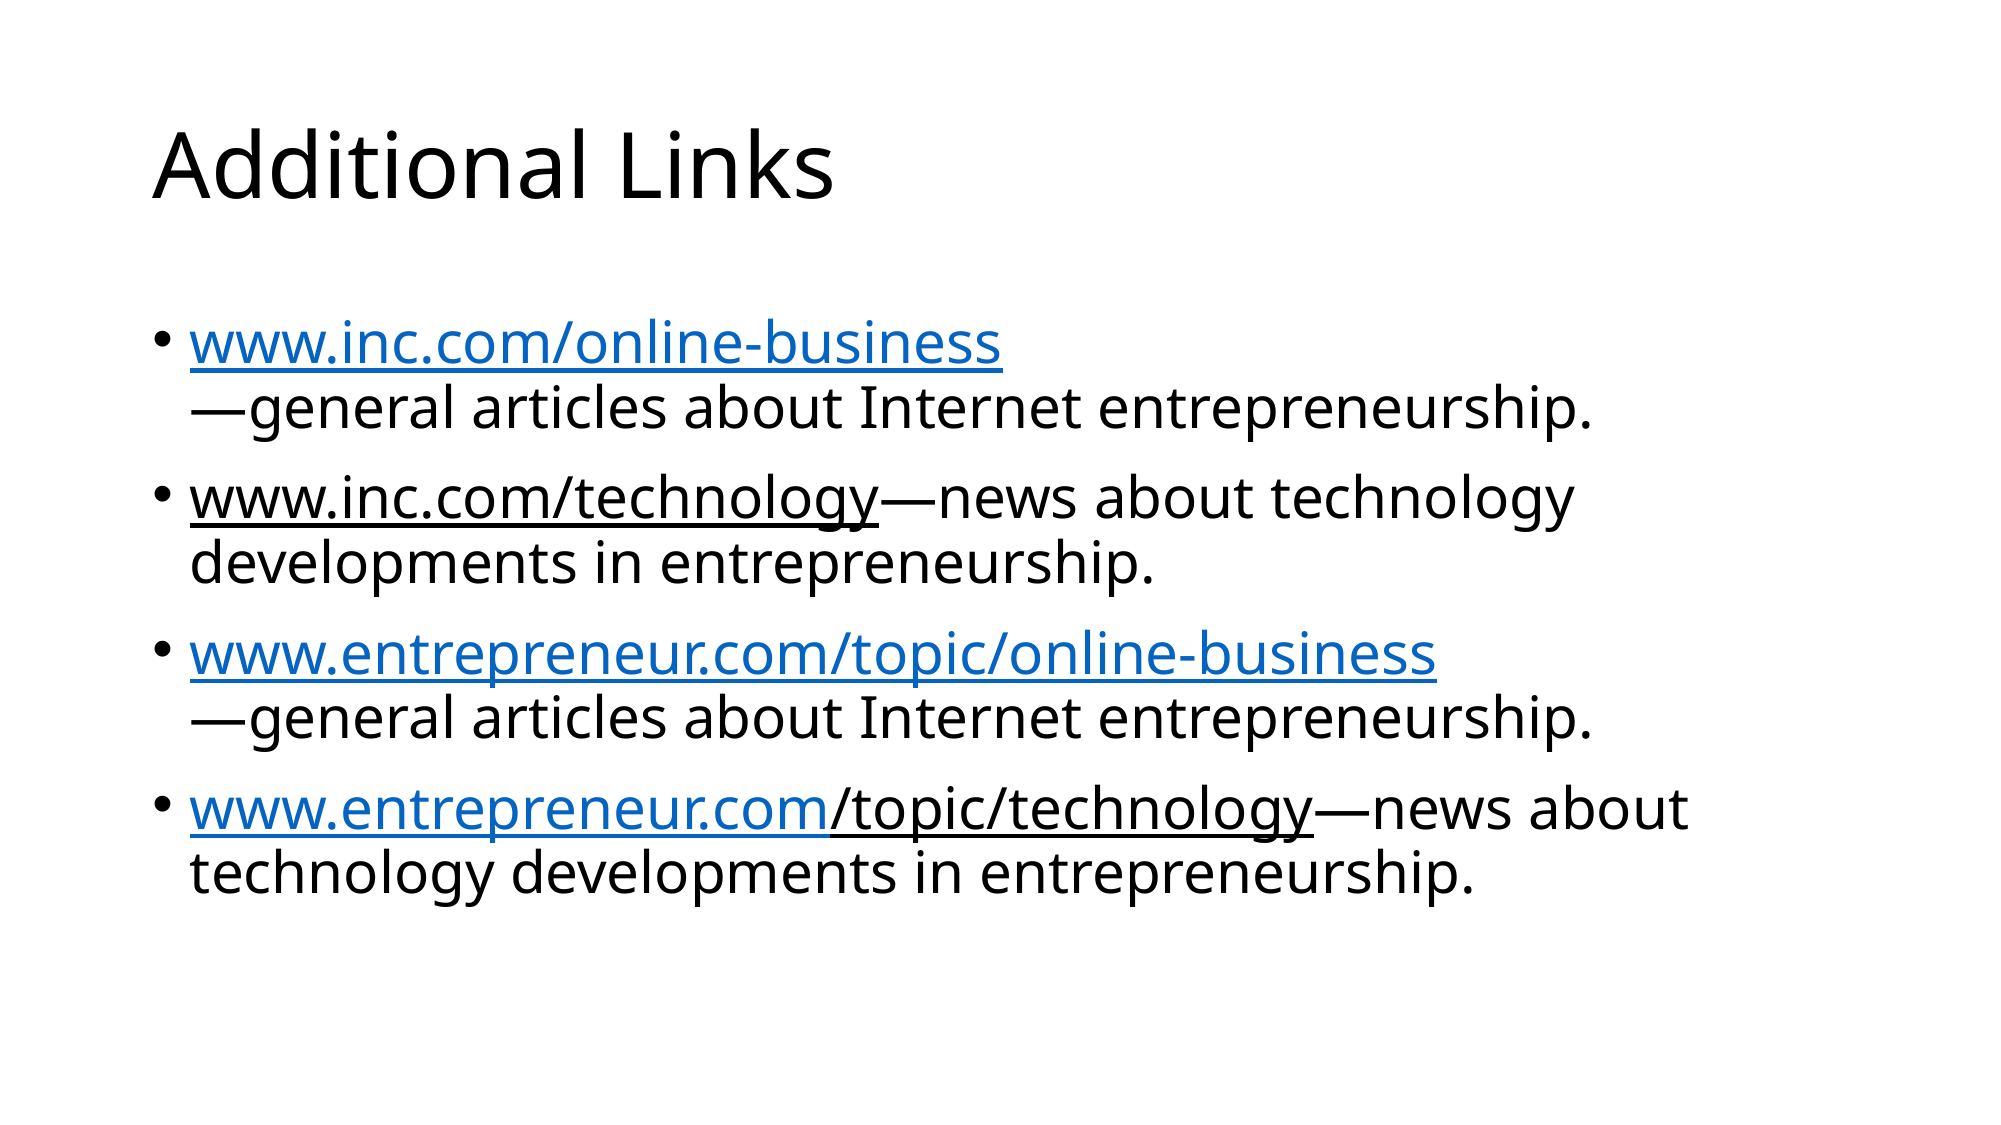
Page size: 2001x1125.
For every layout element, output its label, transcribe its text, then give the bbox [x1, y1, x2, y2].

list www.inc.com/online-business —general articles about Internet entrepreneurship. www.inc.com/technology—news about technology developments in entrepreneurship. www.entrepreneur.com/topic/online-business —general articles about Internet entrepreneurship. www.entrepreneur.com/topic/technology—news about technology developments in entrepreneurship. [137, 299, 1863, 1014]
title Additional Links [137, 59, 1863, 278]
